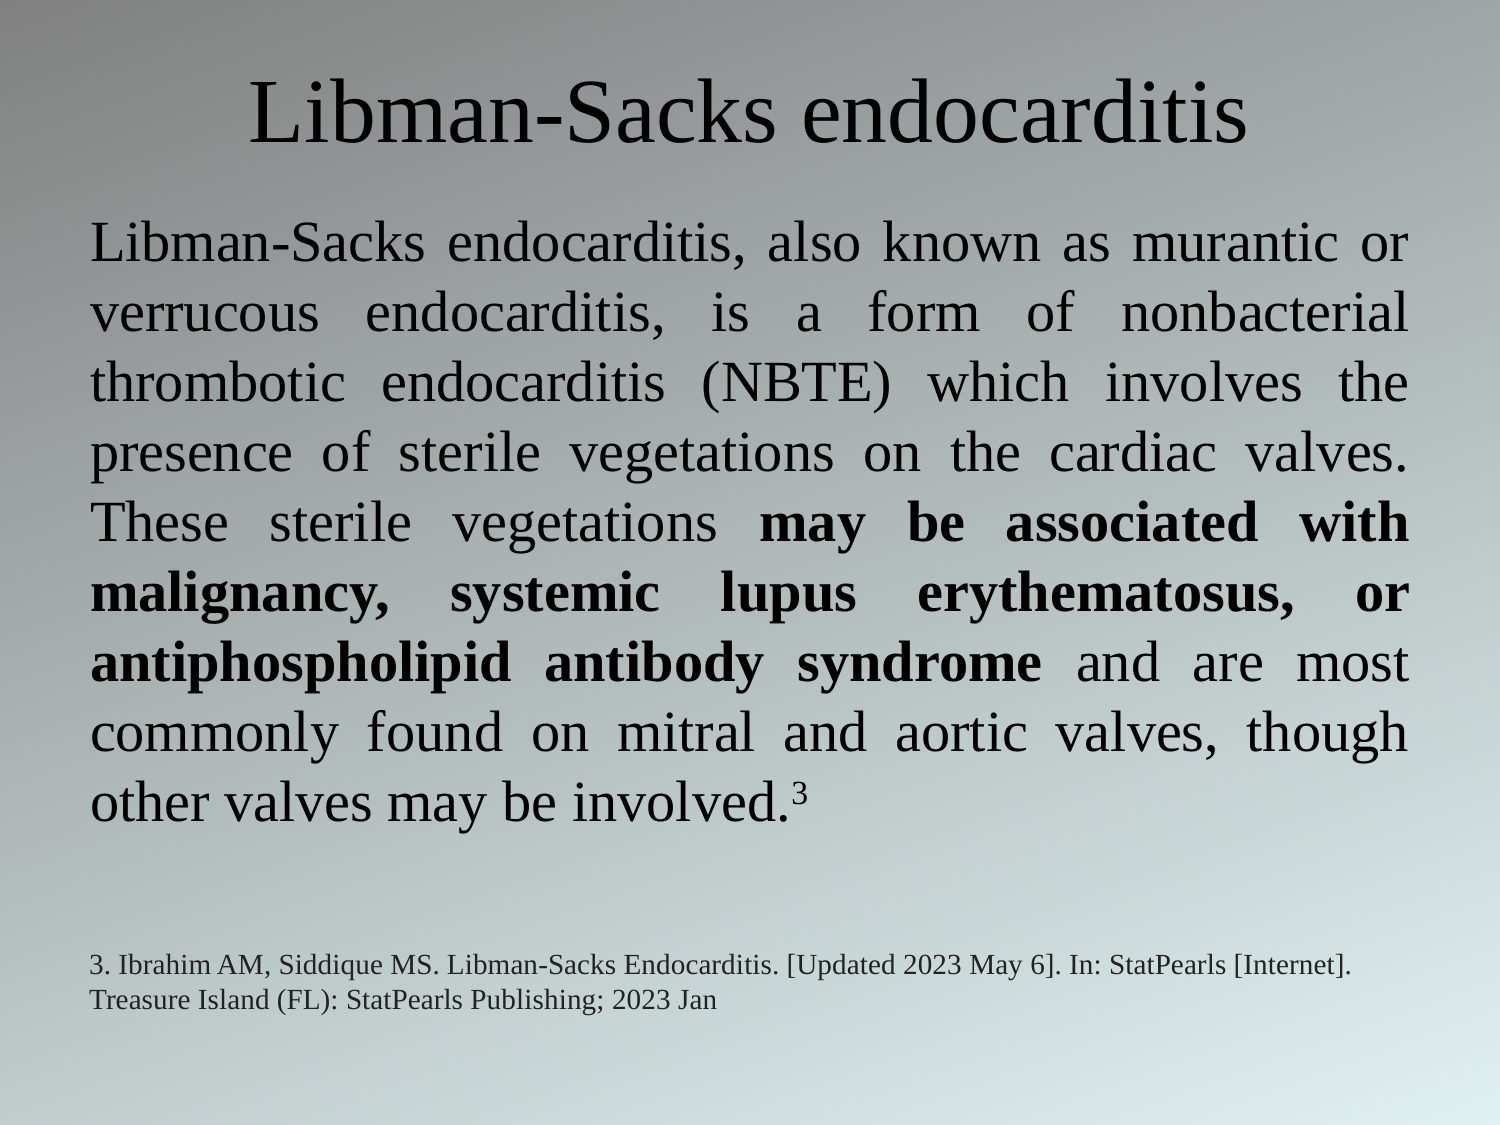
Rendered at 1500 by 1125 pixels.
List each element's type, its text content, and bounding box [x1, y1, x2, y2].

list Libman-Sacks endocarditis, also known as murantic or verrucous endocarditis, is a form of nonbacterial thrombotic endocarditis (NBTE) which involves the presence of sterile vegetations on the cardiac valves. These sterile vegetations may be associated with malignancy, systemic lupus erythematosus, or antiphospholipid antibody syndrome and are most commonly found on mitral and aortic valves, though other valves may be involved.3 [75, 195, 1425, 939]
text_box 3. Ibrahim AM, Siddique MS. Libman-Sacks Endocarditis. [Updated 2023 May 6]. In: StatPearls [Internet]. Treasure Island (FL): StatPearls Publishing; 2023 Jan [74, 938, 1400, 1023]
title Libman-Sacks endocarditis [75, 12, 1425, 195]
